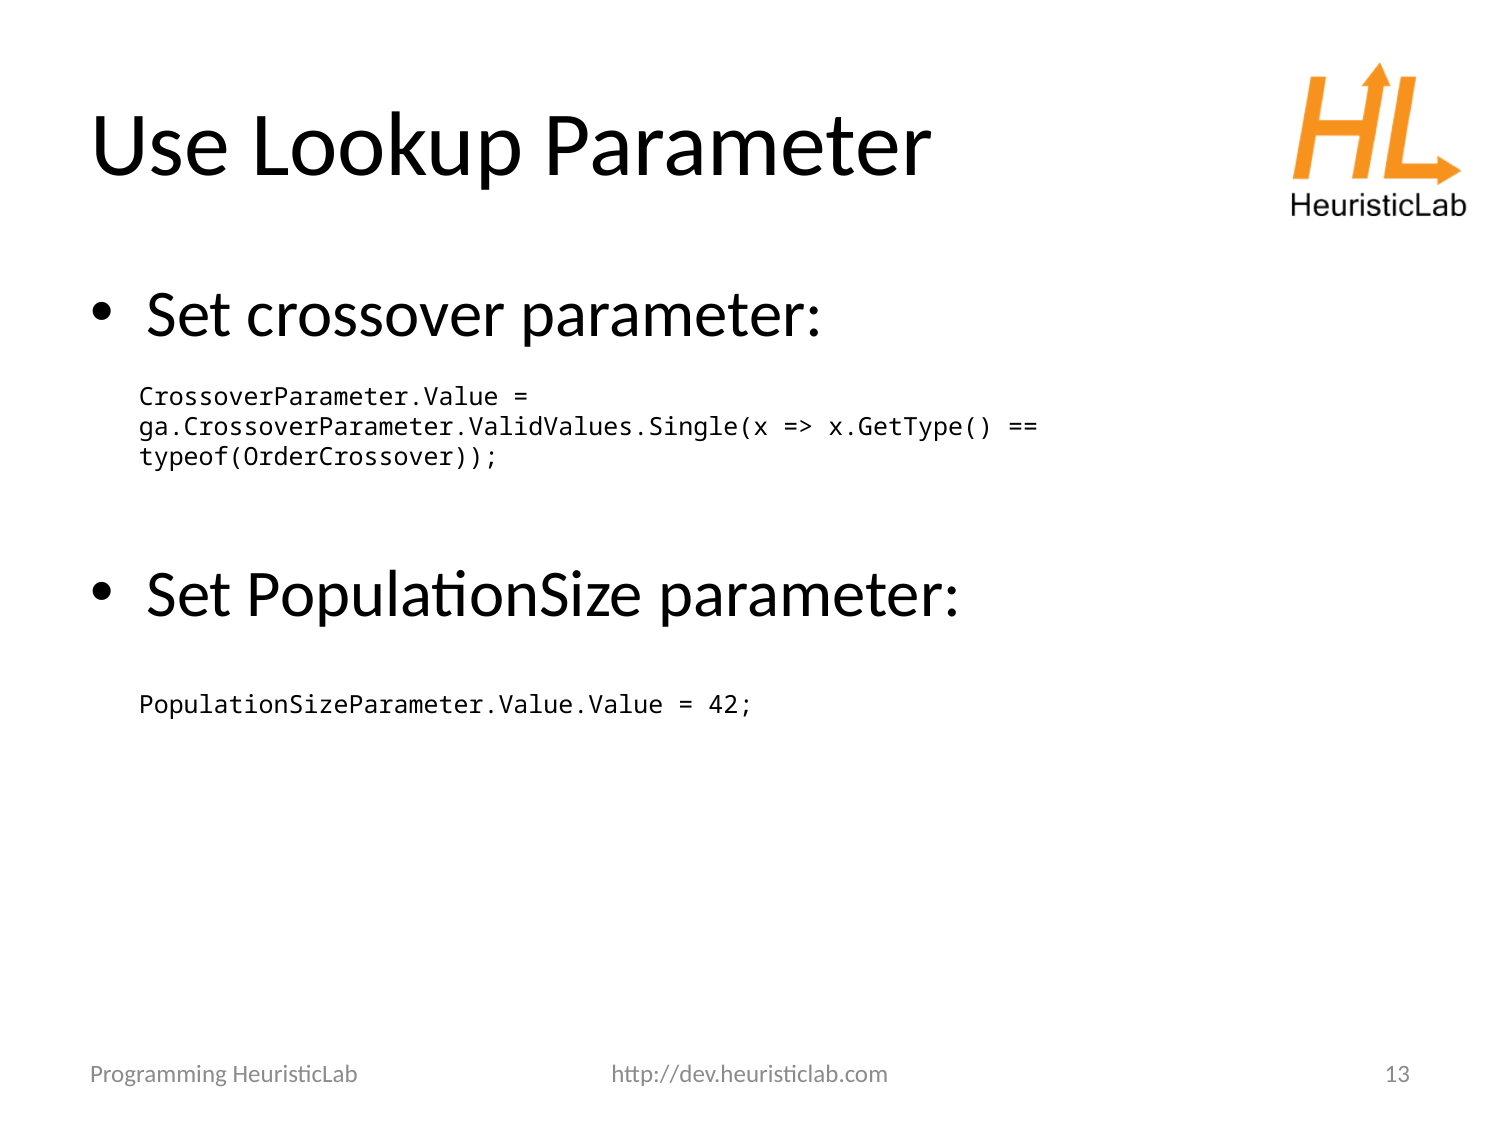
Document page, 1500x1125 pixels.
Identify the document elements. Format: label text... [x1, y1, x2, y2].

slide_number Programming HeuristicLab [75, 1042, 425, 1103]
title Use Lookup Parameter [75, 45, 1282, 233]
text_box PopulationSizeParameter.Value.Value = 42; [123, 681, 1058, 727]
footer http://dev.heuristiclab.com [512, 1042, 988, 1103]
slide_number 13 [1074, 1042, 1425, 1103]
picture [1281, 27, 1474, 244]
text_box CrossoverParameter.Value = ga.CrossoverParameter.ValidValues.Single(x => x.GetType() == typeof(OrderCrossover)); [123, 373, 1365, 478]
list Set crossover parameter: Set PopulationSize parameter: [75, 262, 1425, 1005]
